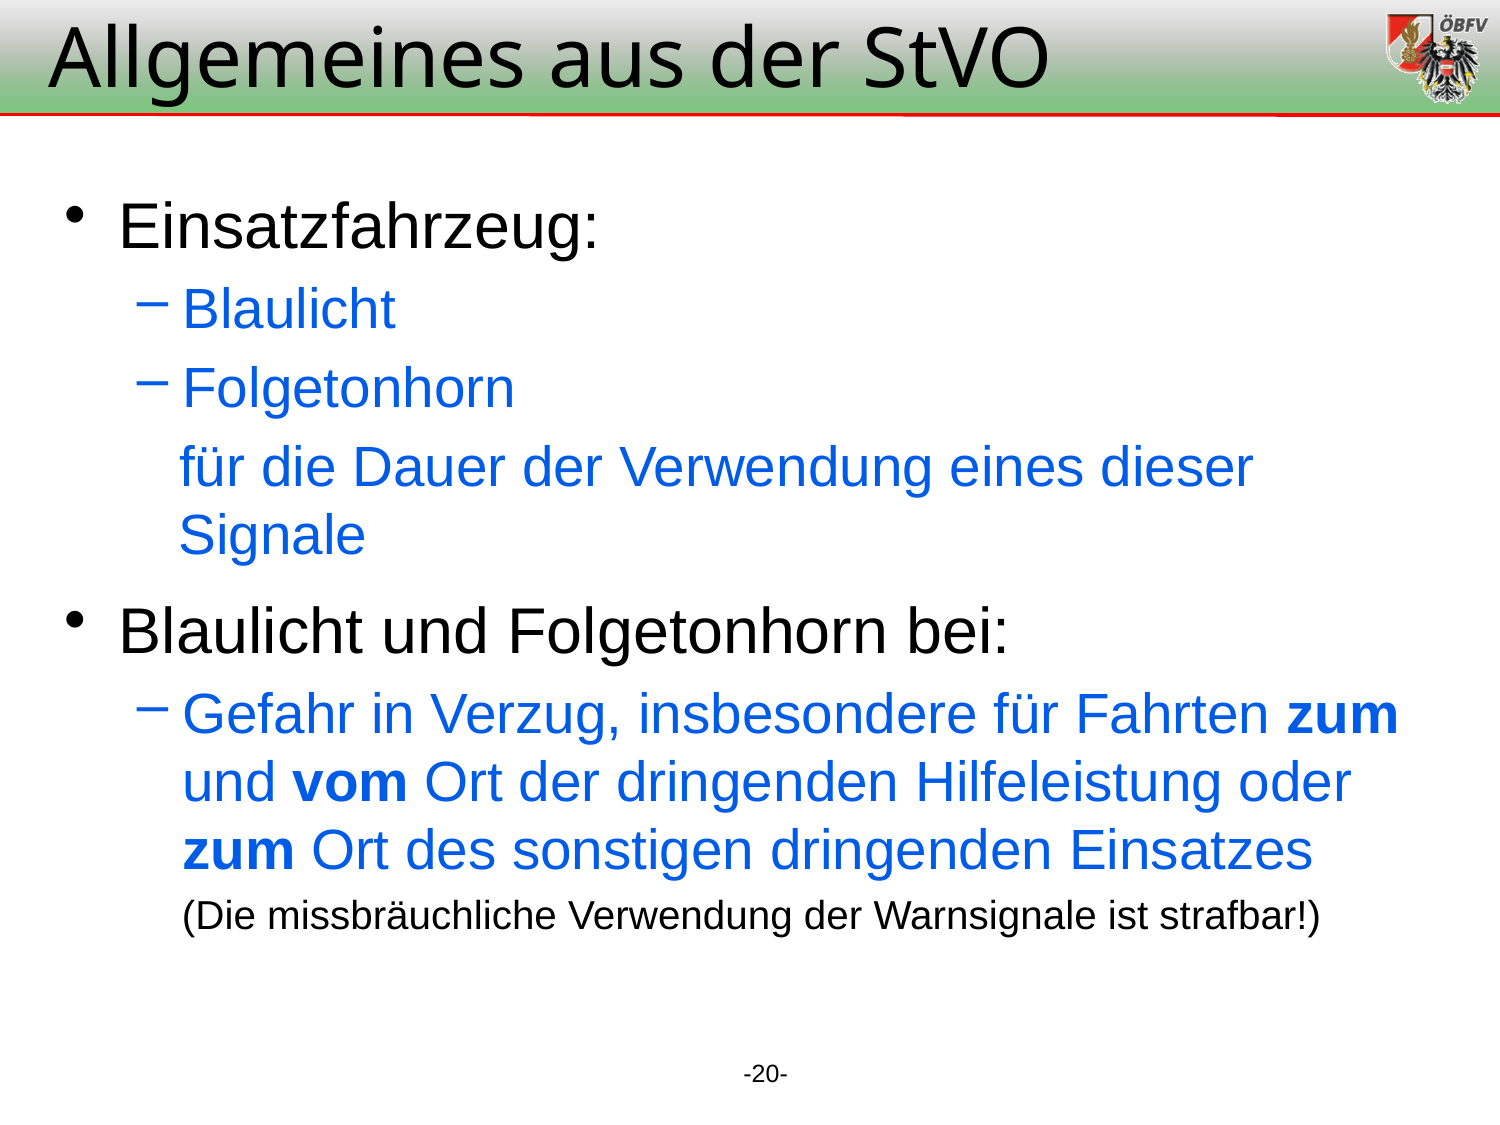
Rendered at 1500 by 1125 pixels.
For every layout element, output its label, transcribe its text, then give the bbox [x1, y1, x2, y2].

slide_number -20- [609, 1049, 923, 1101]
picture [0, 0, 1500, 113]
title Allgemeines aus der StVO [33, 10, 1384, 98]
list Einsatzfahrzeug: Blaulicht Folgetonhorn für die Dauer der Verwendung eines dieser Signale Blaulicht und Folgetonhorn bei: Gefahr in Verzug, insbesondere für Fahrten zum und vom Ort der dringenden Hilfeleistung oder zum Ort des sonstigen dringenden Einsatzes (Die missbräuchliche Verwendung der Warnsignale ist strafbar!) [49, 175, 1418, 1020]
